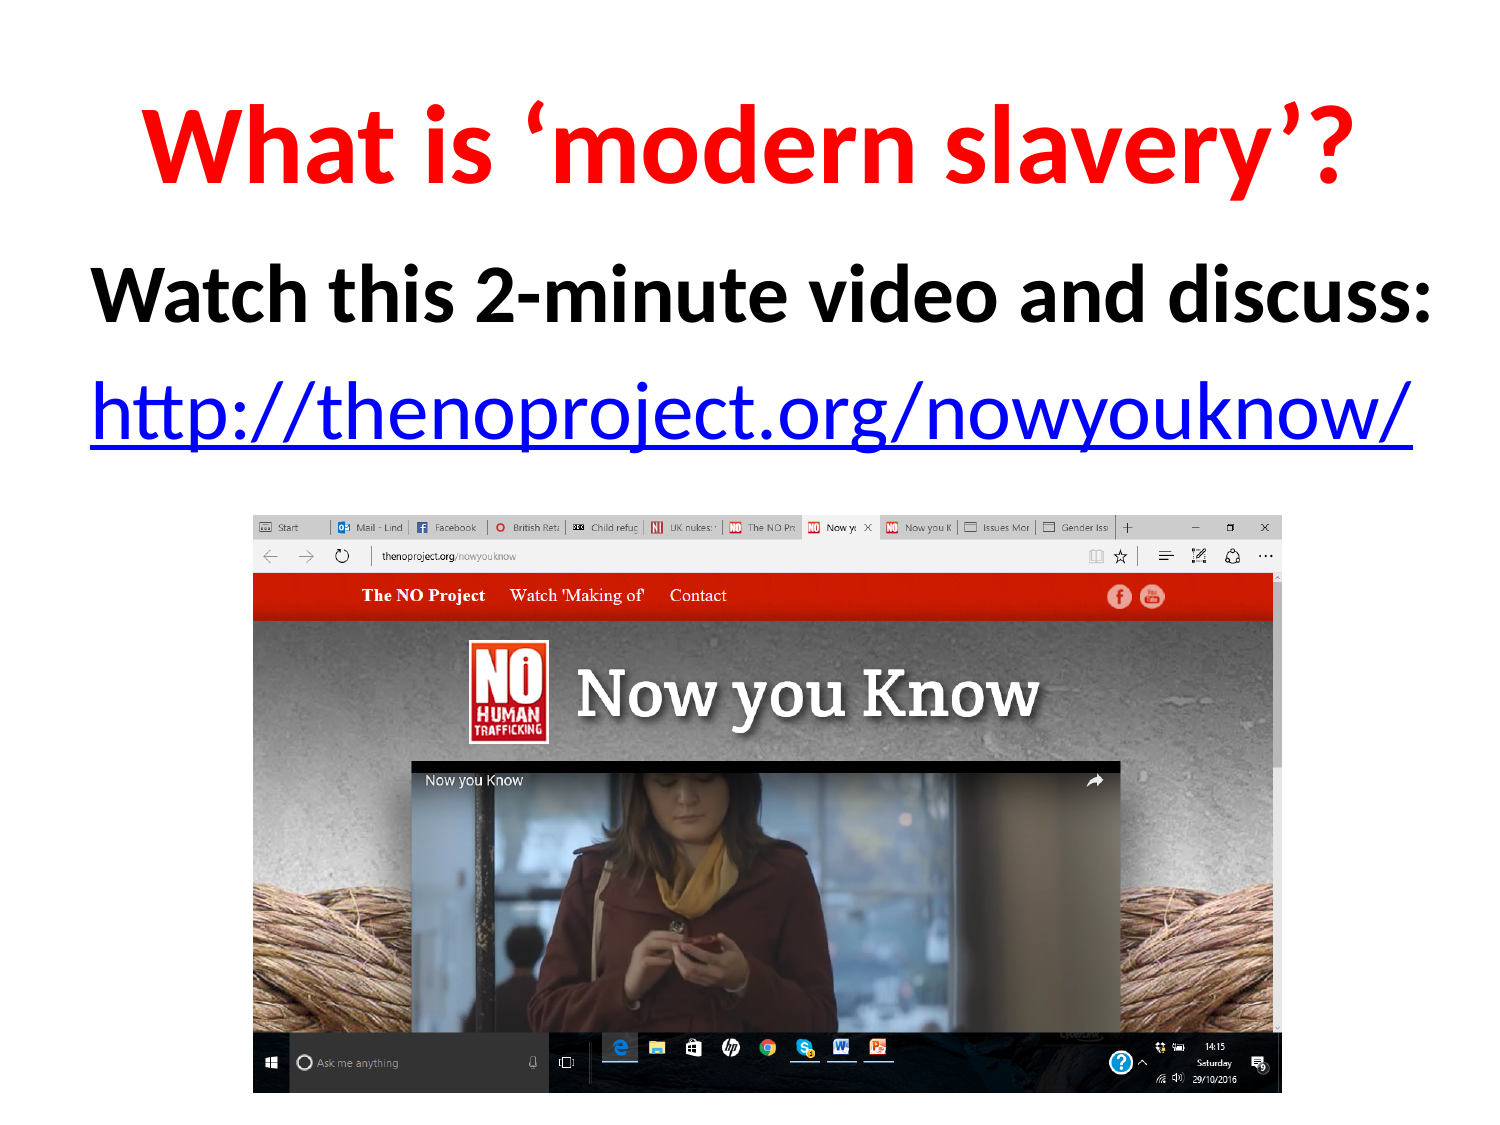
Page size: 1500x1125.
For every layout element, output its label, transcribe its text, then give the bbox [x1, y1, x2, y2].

list Watch this 2-minute video and discuss: http://thenoproject.org/nowyouknow/ [75, 231, 1459, 1005]
title What is ‘modern slavery’? [75, 45, 1425, 231]
picture [253, 514, 1282, 1094]
